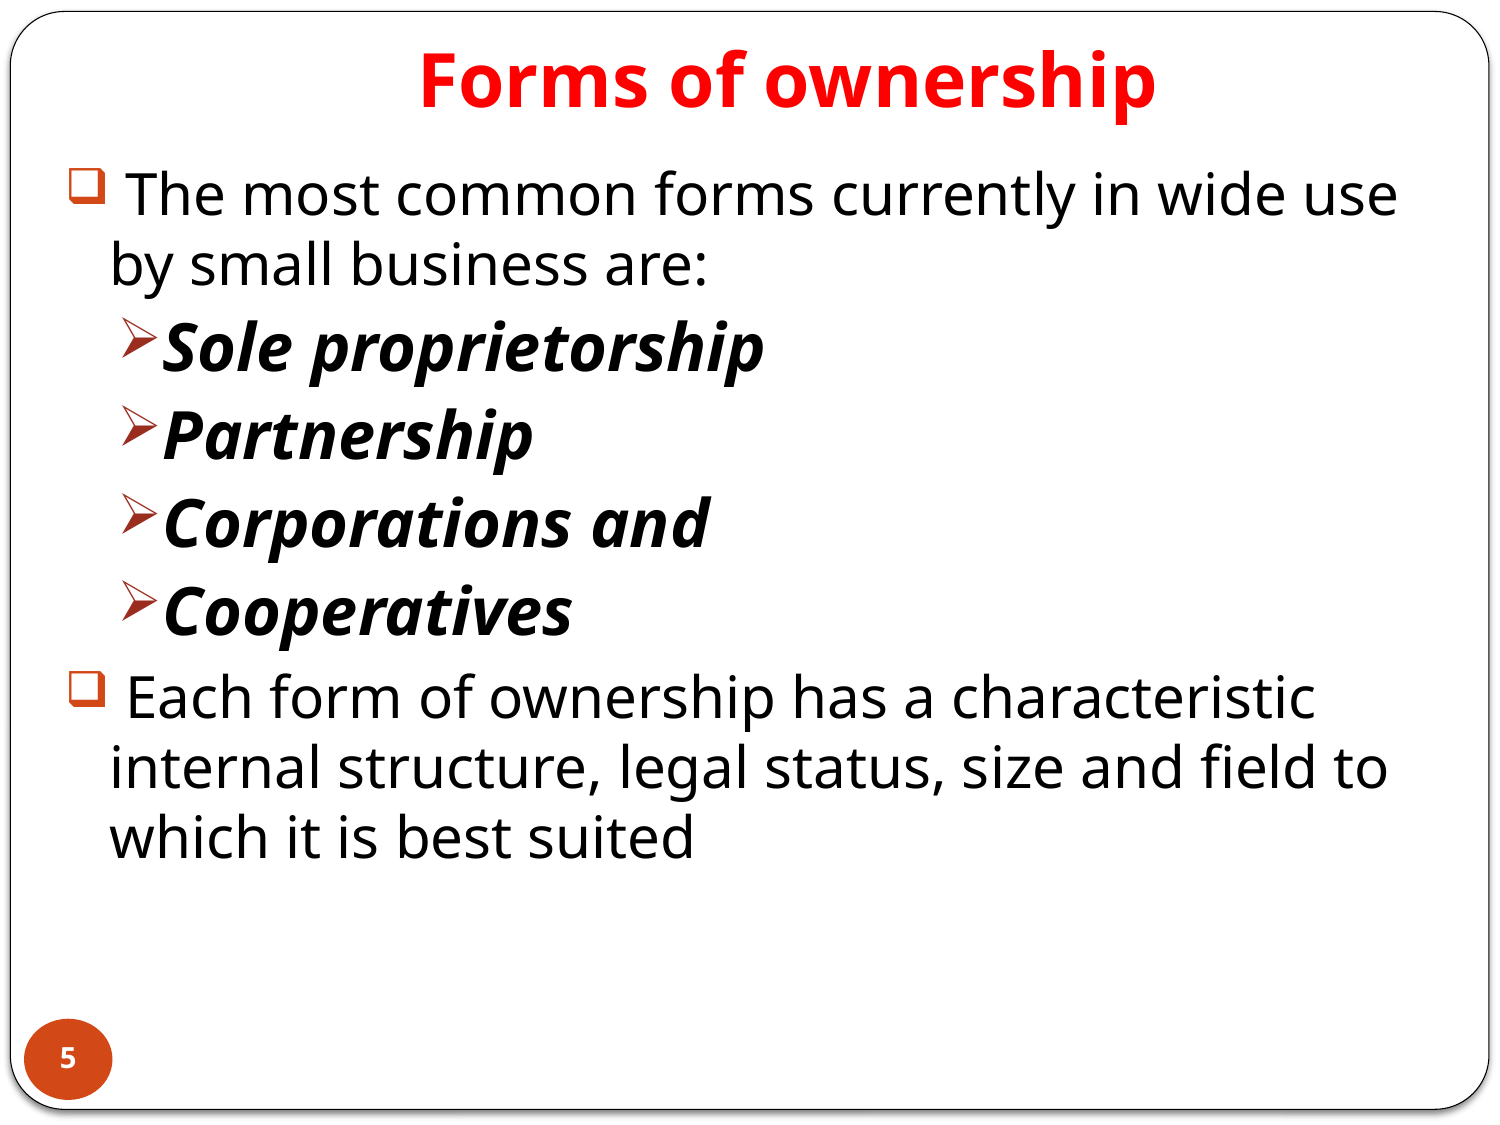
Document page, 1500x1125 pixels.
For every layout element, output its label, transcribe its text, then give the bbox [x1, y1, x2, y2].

title Forms of ownership [150, 24, 1425, 138]
list The most common forms currently in wide use by small business are: Sole proprietorship Partnership Corporations and Cooperatives Each form of ownership has a characteristic internal structure, legal status, size and field to which it is best suited [50, 149, 1450, 1063]
slide_number 5 [23, 1018, 113, 1100]
